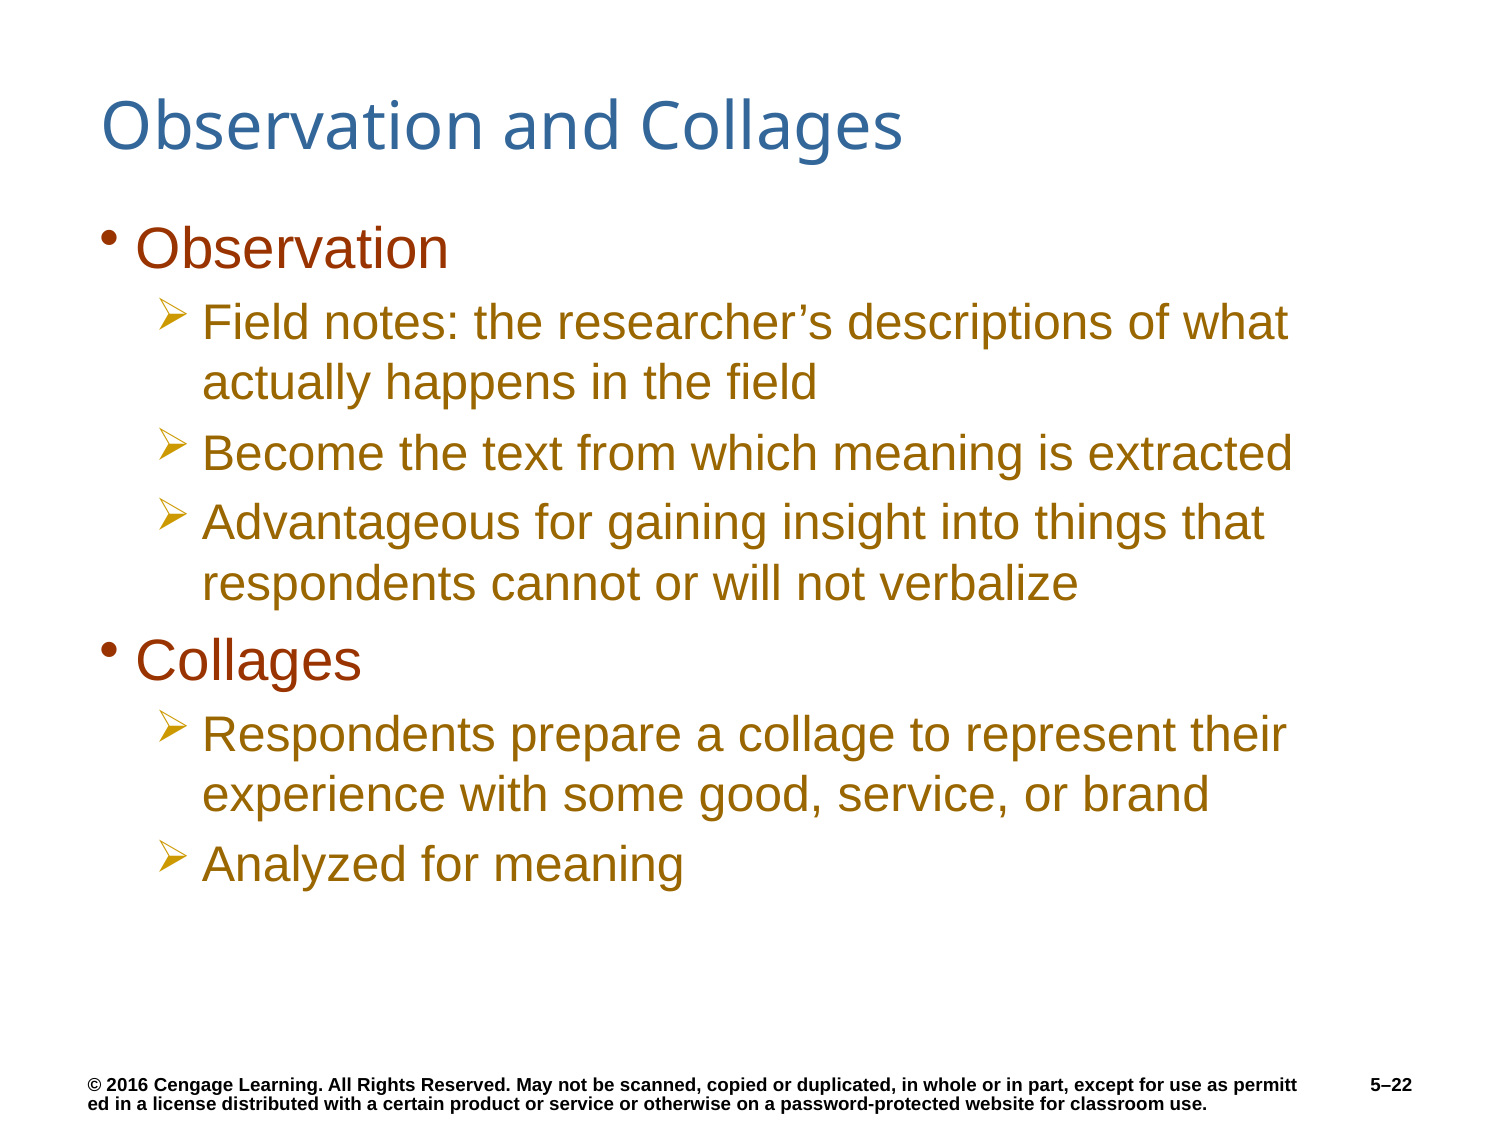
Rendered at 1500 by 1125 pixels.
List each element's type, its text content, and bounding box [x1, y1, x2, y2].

footer © 2016 Cengage Learning. All Rights Reserved. May not be scanned, copied or duplicated, in whole or in part, except for use as permitted in a license distributed with a certain product or service or otherwise on a password-protected website for classroom use. [87, 1057, 1050, 1103]
title Observation and Collages [85, 75, 1411, 171]
slide_number 5–22 [1050, 1042, 1413, 1103]
list Observation Field notes: the researcher’s descriptions of what actually happens in the field Become the text from which meaning is extracted Advantageous for gaining insight into things that respondents cannot or will not verbalize Collages Respondents prepare a collage to represent their experience with some good, service, or brand Analyzed for meaning [84, 202, 1414, 1013]
